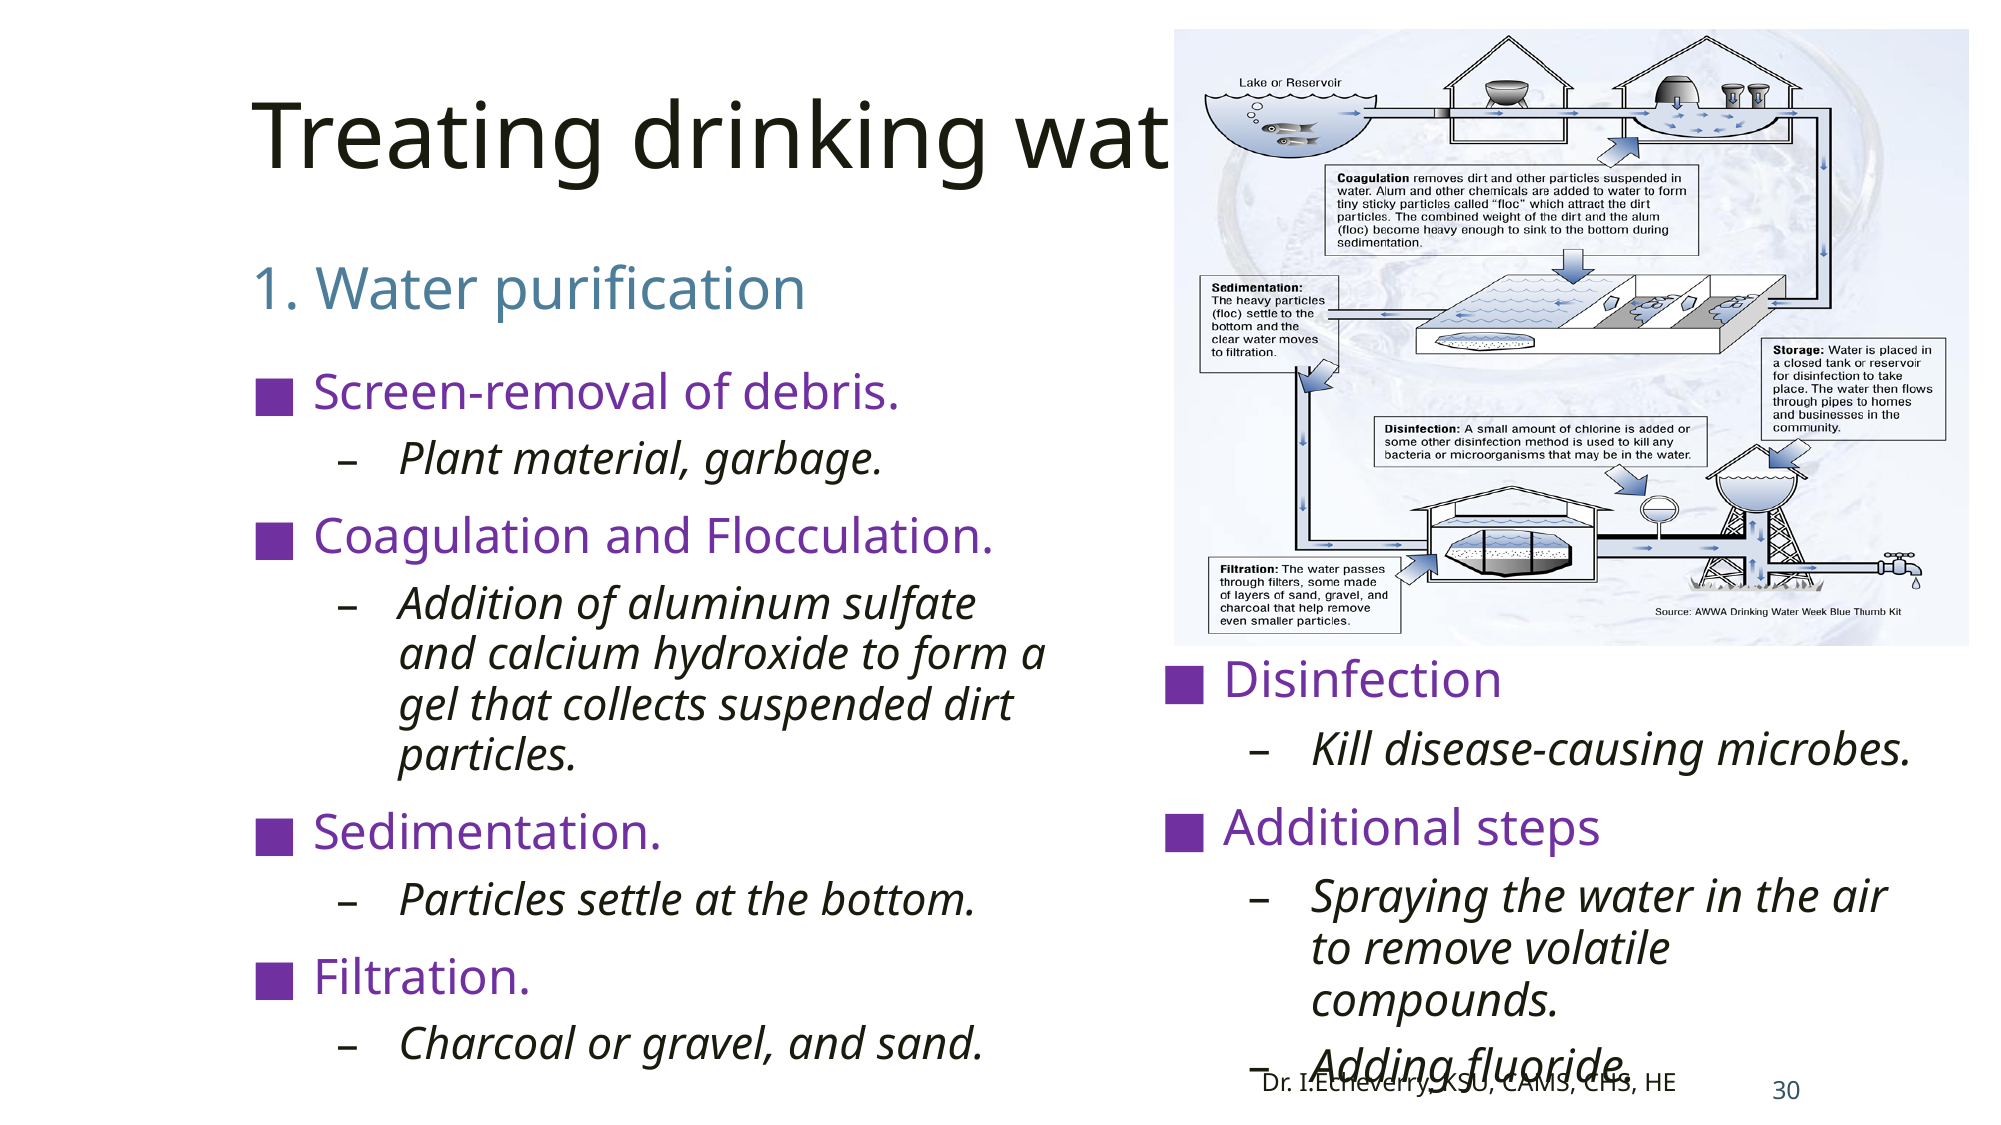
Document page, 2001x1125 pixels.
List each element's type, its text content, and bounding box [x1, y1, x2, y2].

list Disinfection Kill disease-causing microbes. Additional steps Spraying the water in the air to remove volatile compounds. Adding fluoride. [1145, 645, 1940, 1059]
picture [1174, 29, 1969, 646]
slide_number 30 [1553, 1058, 1816, 1125]
footer Dr. I.Echeverry, KSU, CAMS, CHS, HE [1246, 1051, 1897, 1112]
title Treating drinking water [236, 82, 1174, 293]
list Screen-removal of debris. Plant material, garbage. Coagulation and Flocculation. Addition of aluminum sulfate and calcium hydroxide to form a gel that collects suspended dirt particles. Sedimentation. Particles settle at the bottom. Filtration. Charcoal or gravel, and sand. [236, 357, 1081, 1082]
list 1. Water purification [236, 234, 892, 329]
